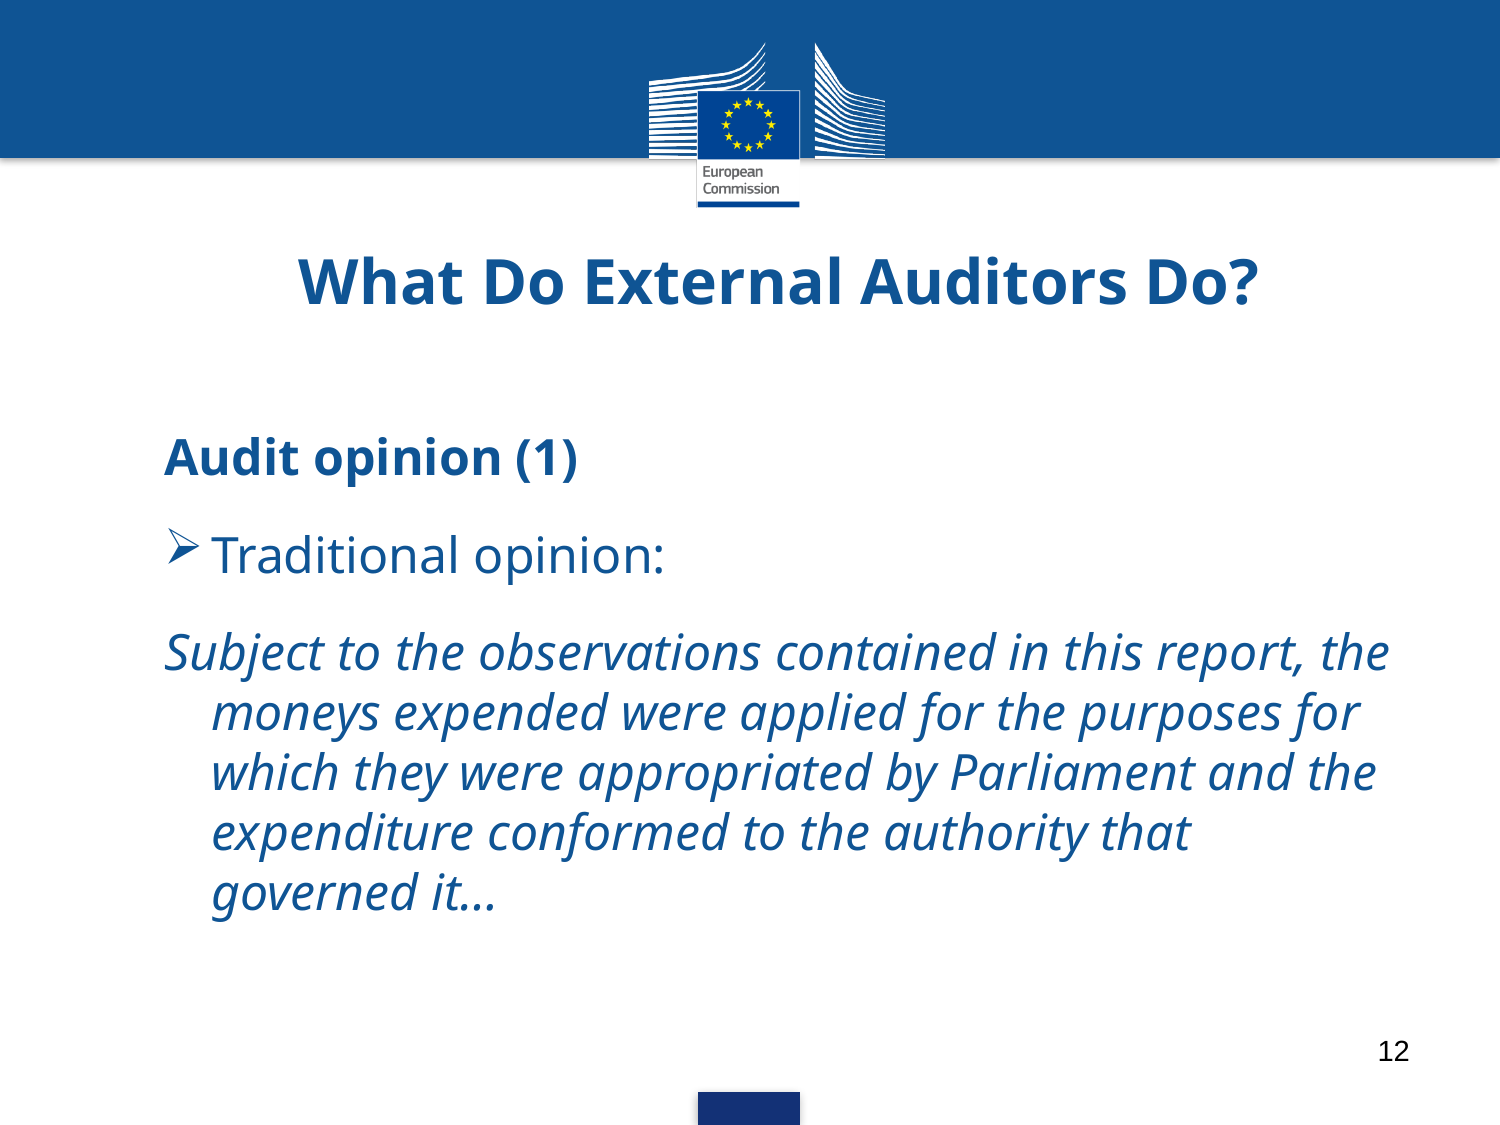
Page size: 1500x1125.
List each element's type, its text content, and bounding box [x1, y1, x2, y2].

picture [649, 42, 885, 185]
slide_number 12 [1074, 1024, 1426, 1103]
list Audit opinion (1) Traditional opinion: Subject to the observations contained in this report, the moneys expended were applied for the purposes for which they were appropriated by Parliament and the expenditure conformed to the authority that governed it… [73, 417, 1425, 957]
title What Do External Auditors Do? [0, 185, 1500, 374]
